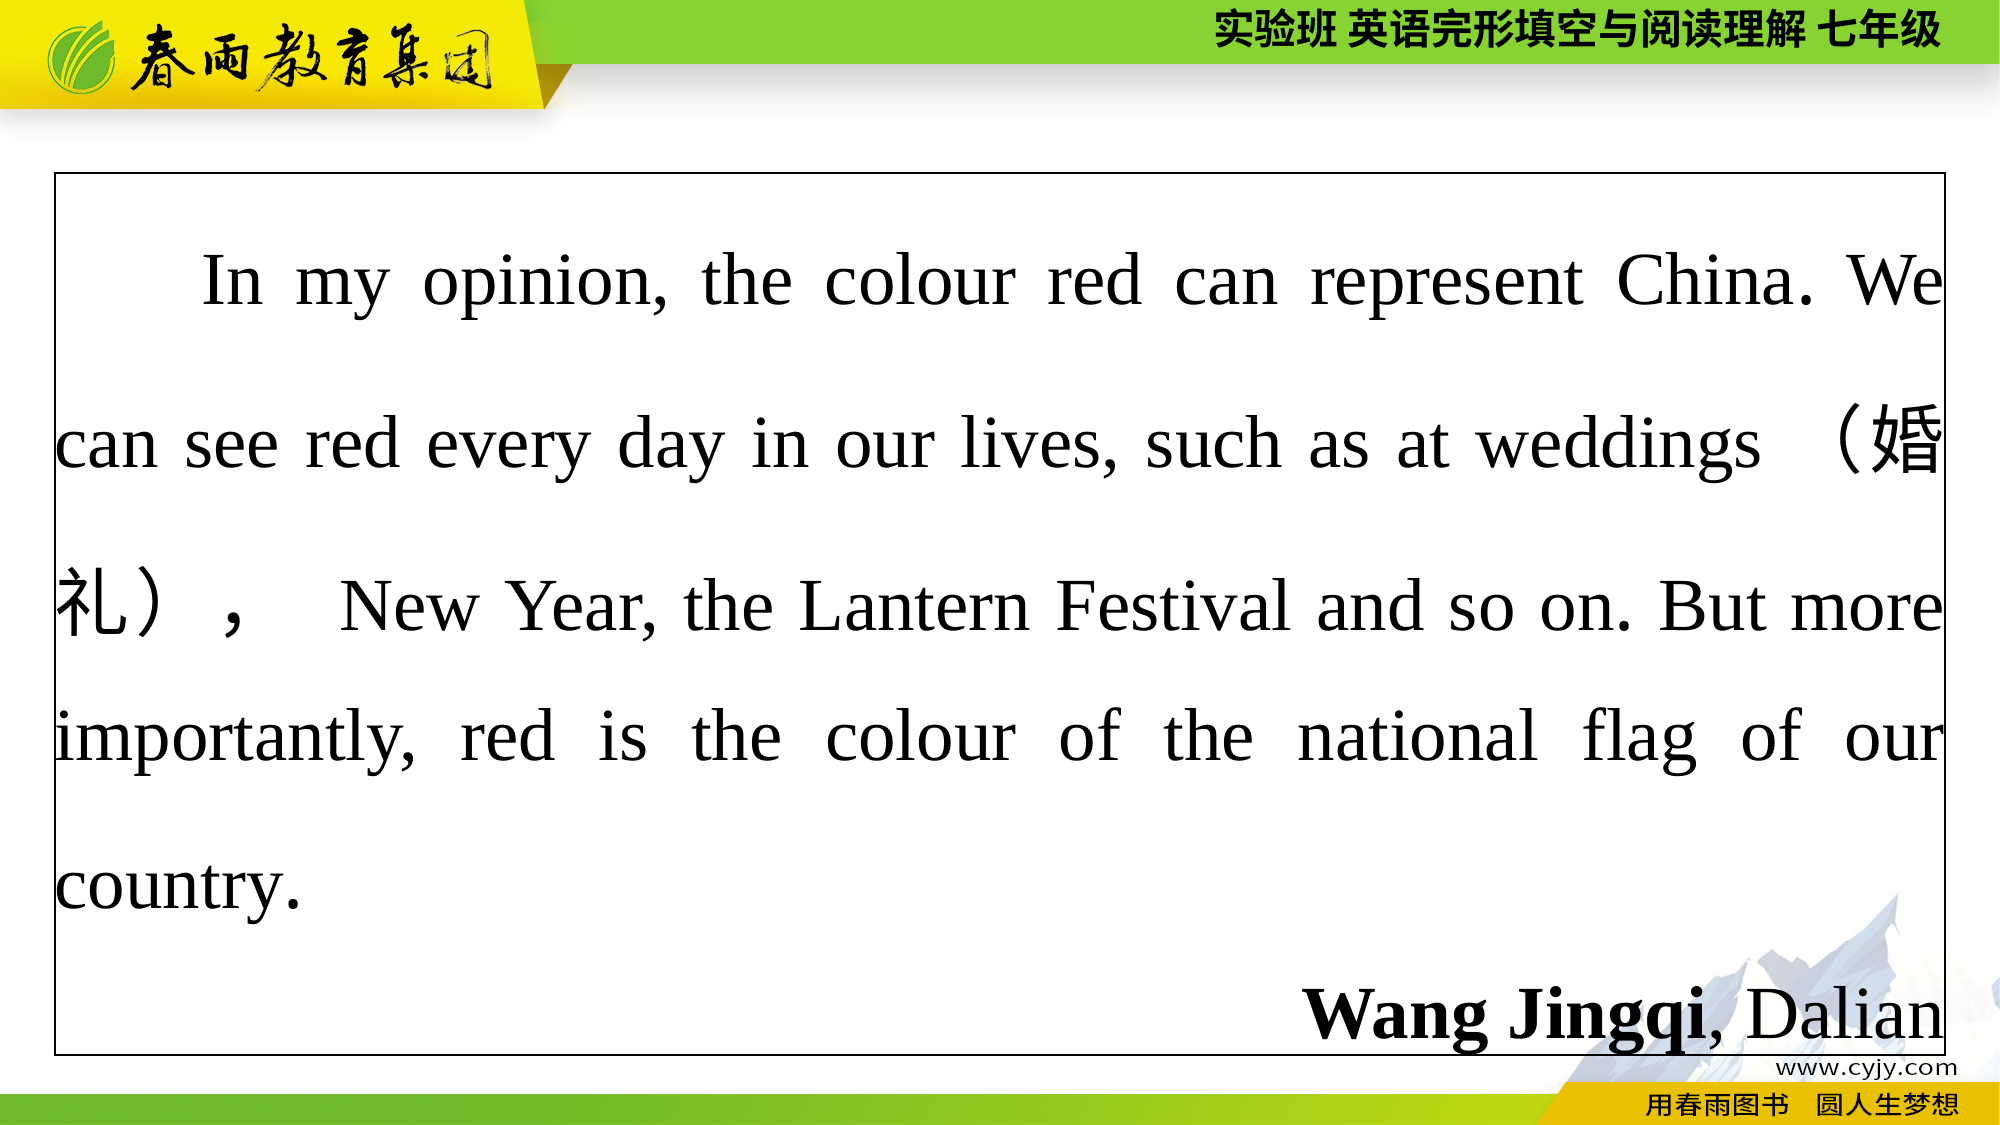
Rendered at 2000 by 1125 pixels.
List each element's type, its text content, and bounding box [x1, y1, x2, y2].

table_header In my opinion, the colour red can represent China. We can see red every day in our lives, such as at weddings（婚礼）， New Year, the Lantern Festival and so on. But more importantly, red is the colour of the national flag of our country. Wang Jingqi, Dalian [56, 174, 1944, 1054]
picture [0, 0, 2000, 1125]
